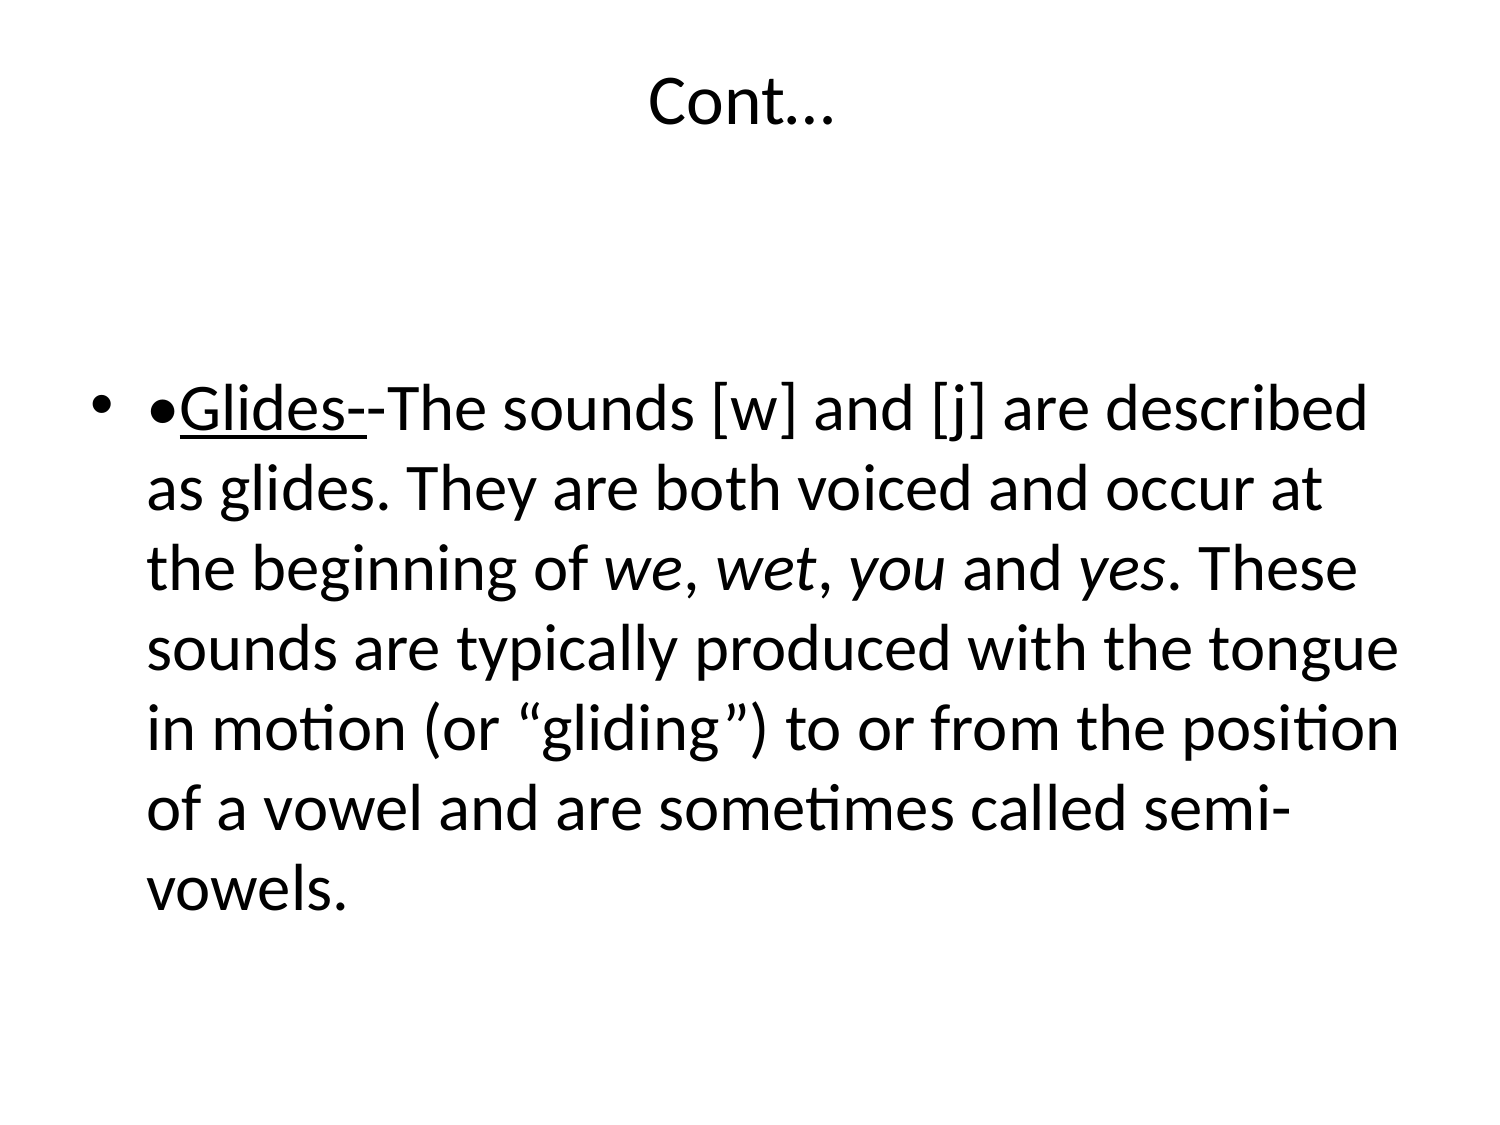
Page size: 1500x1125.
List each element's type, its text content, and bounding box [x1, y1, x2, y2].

title Cont… [75, 45, 1425, 233]
list •Glides--The sounds [w] and [j] are described as glides. They are both voiced and occur at the beginning of we, wet, you and yes. These sounds are typically produced with the tongue in motion (or “gliding”) to or from the position of a vowel and are sometimes called semi-vowels. [75, 262, 1425, 1005]
